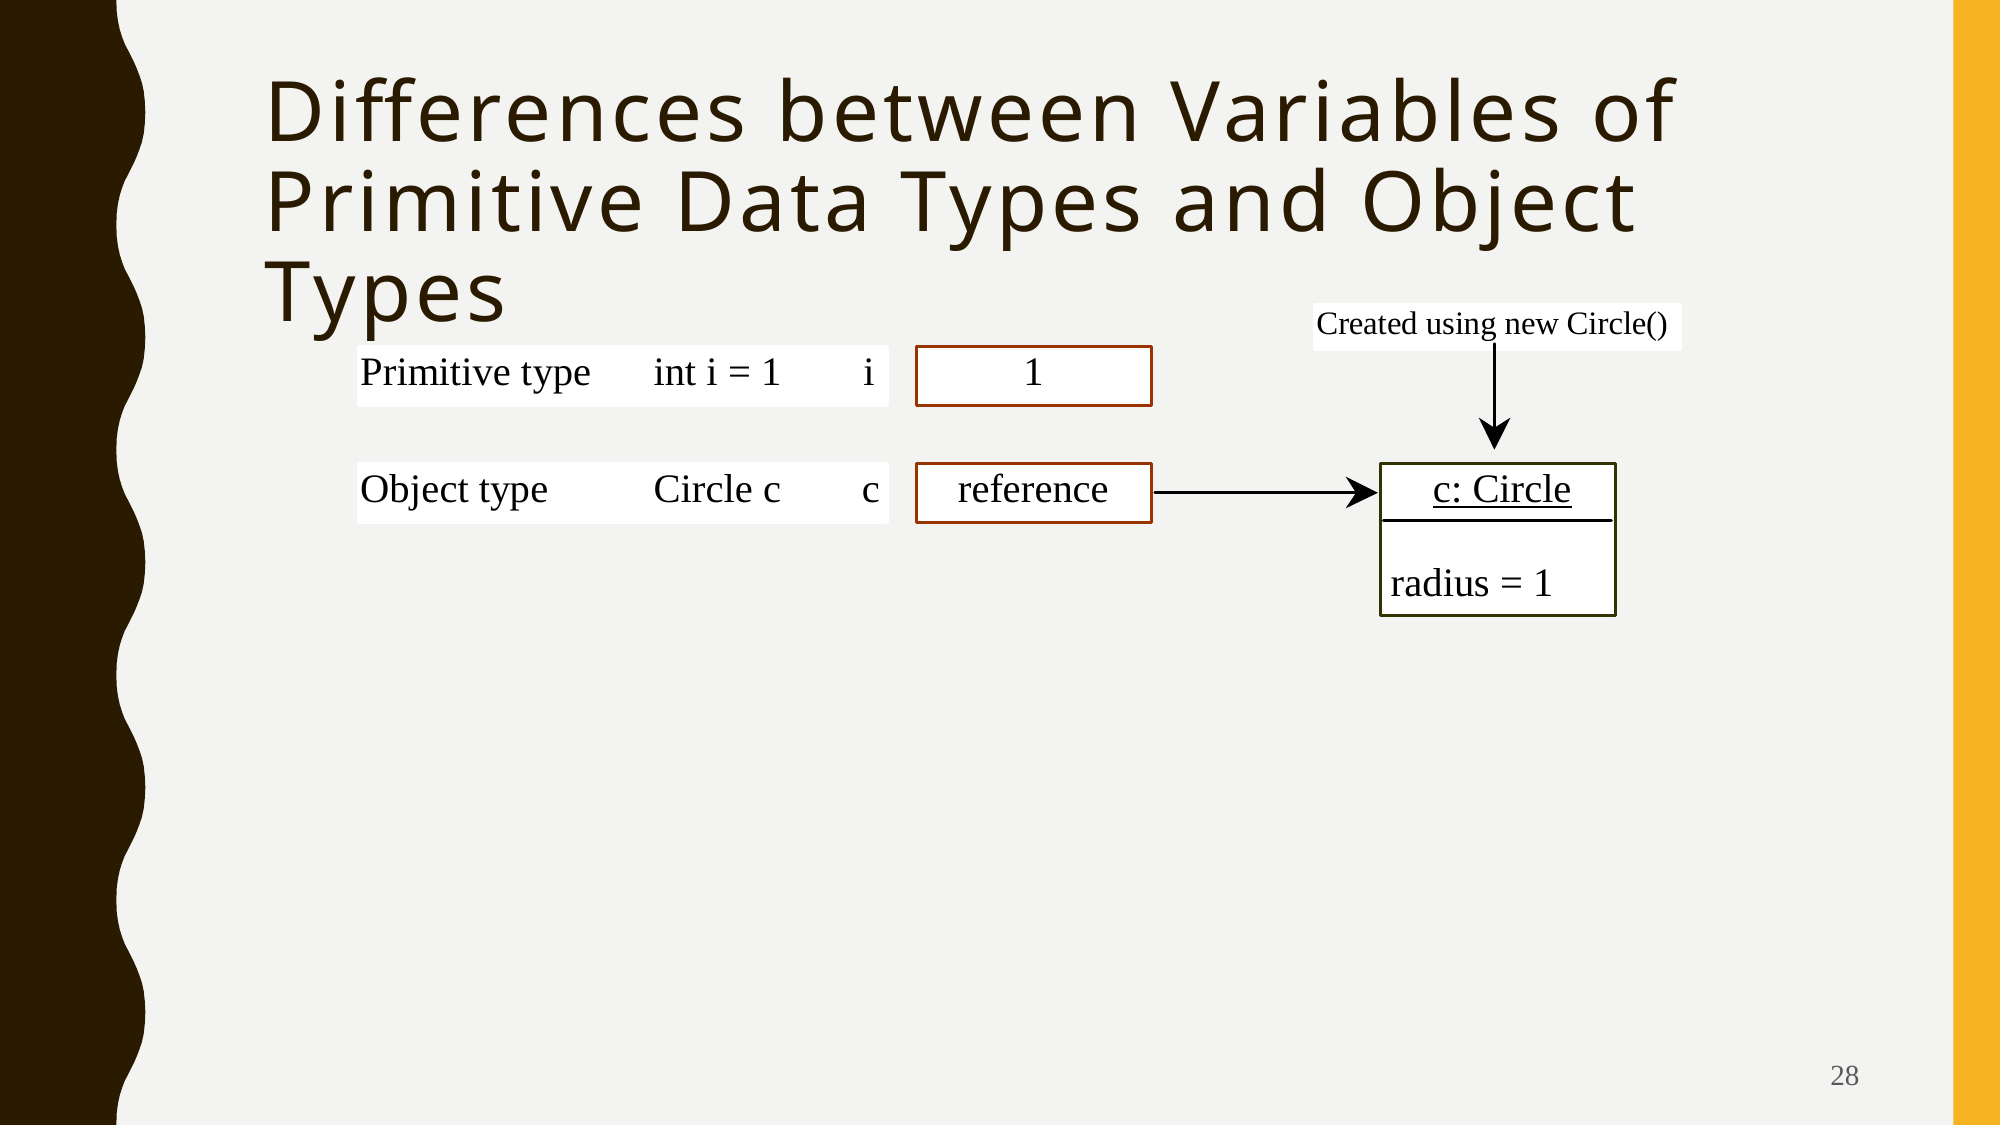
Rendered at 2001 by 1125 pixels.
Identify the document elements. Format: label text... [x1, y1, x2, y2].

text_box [299, 287, 1713, 636]
title Differences between Variables of Primitive Data Types and Object Types [249, 62, 1750, 235]
text_box [1713, 398, 2000, 473]
text_box [1713, 473, 2000, 550]
slide_number 28 [1412, 1045, 1875, 1103]
